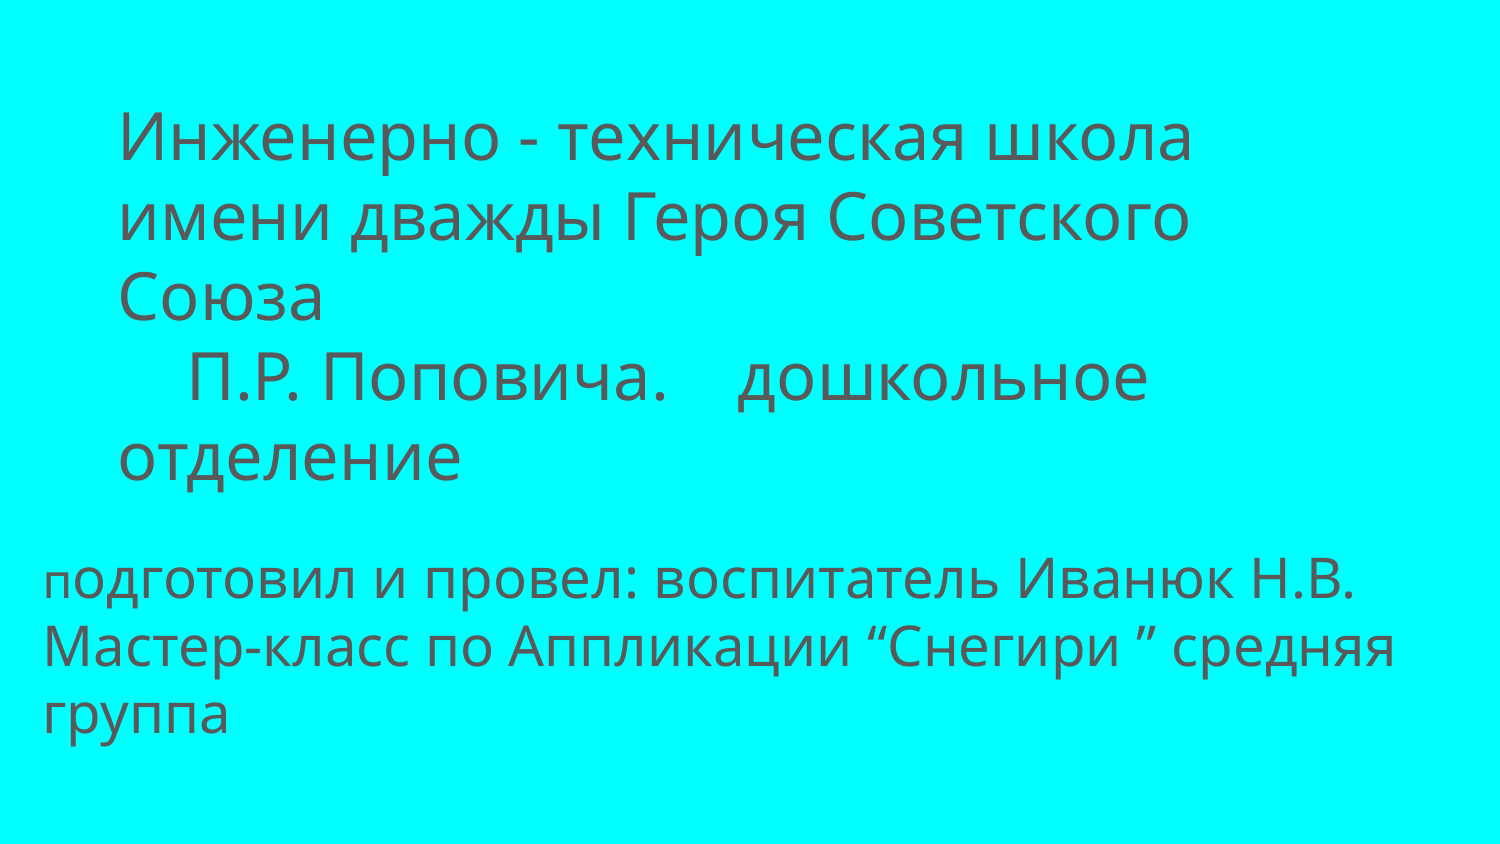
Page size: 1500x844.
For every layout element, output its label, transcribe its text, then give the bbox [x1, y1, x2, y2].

text_box подготовил и провел: воспитатель Иванюк Н.В. Мастер-класс по Аппликации “Снегири ” средняя группа [27, 527, 1419, 818]
text_box Инженерно - техническая школа имени дважды Героя Советского Союза П.Р. Поповича. дошкольное отделение [102, 78, 1427, 509]
